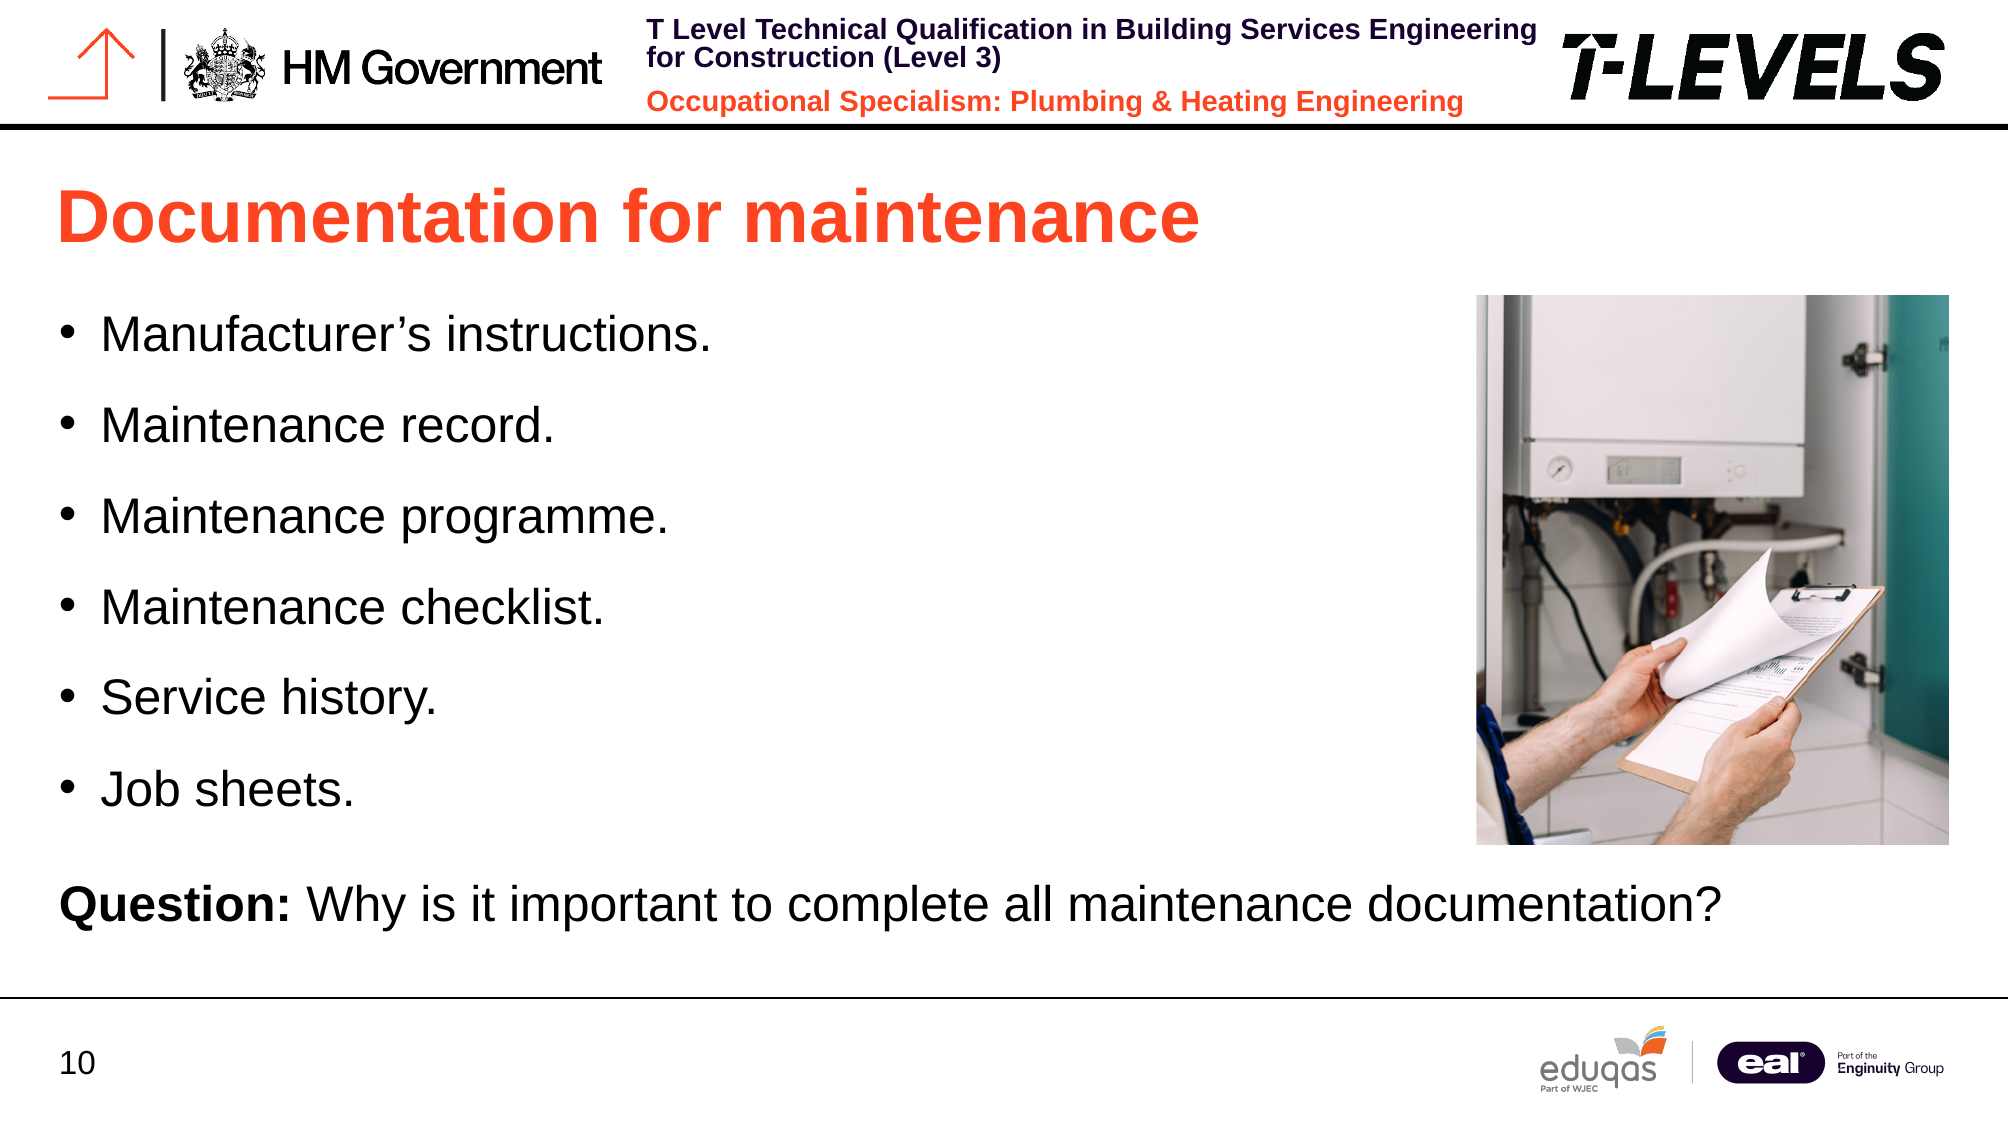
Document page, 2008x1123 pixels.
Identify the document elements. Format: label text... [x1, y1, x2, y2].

picture [1543, 25, 1964, 108]
picture [1476, 294, 1949, 845]
picture [43, 27, 141, 100]
list Manufacturer’s instructions. Maintenance record. Maintenance programme. Maintenance checklist. Service history. Job sheets. Question: Why is it important to complete all maintenance documentation? [59, 295, 1916, 962]
picture [1535, 1021, 1949, 1097]
picture [161, 28, 602, 102]
title Documentation for maintenance [41, 111, 1949, 314]
